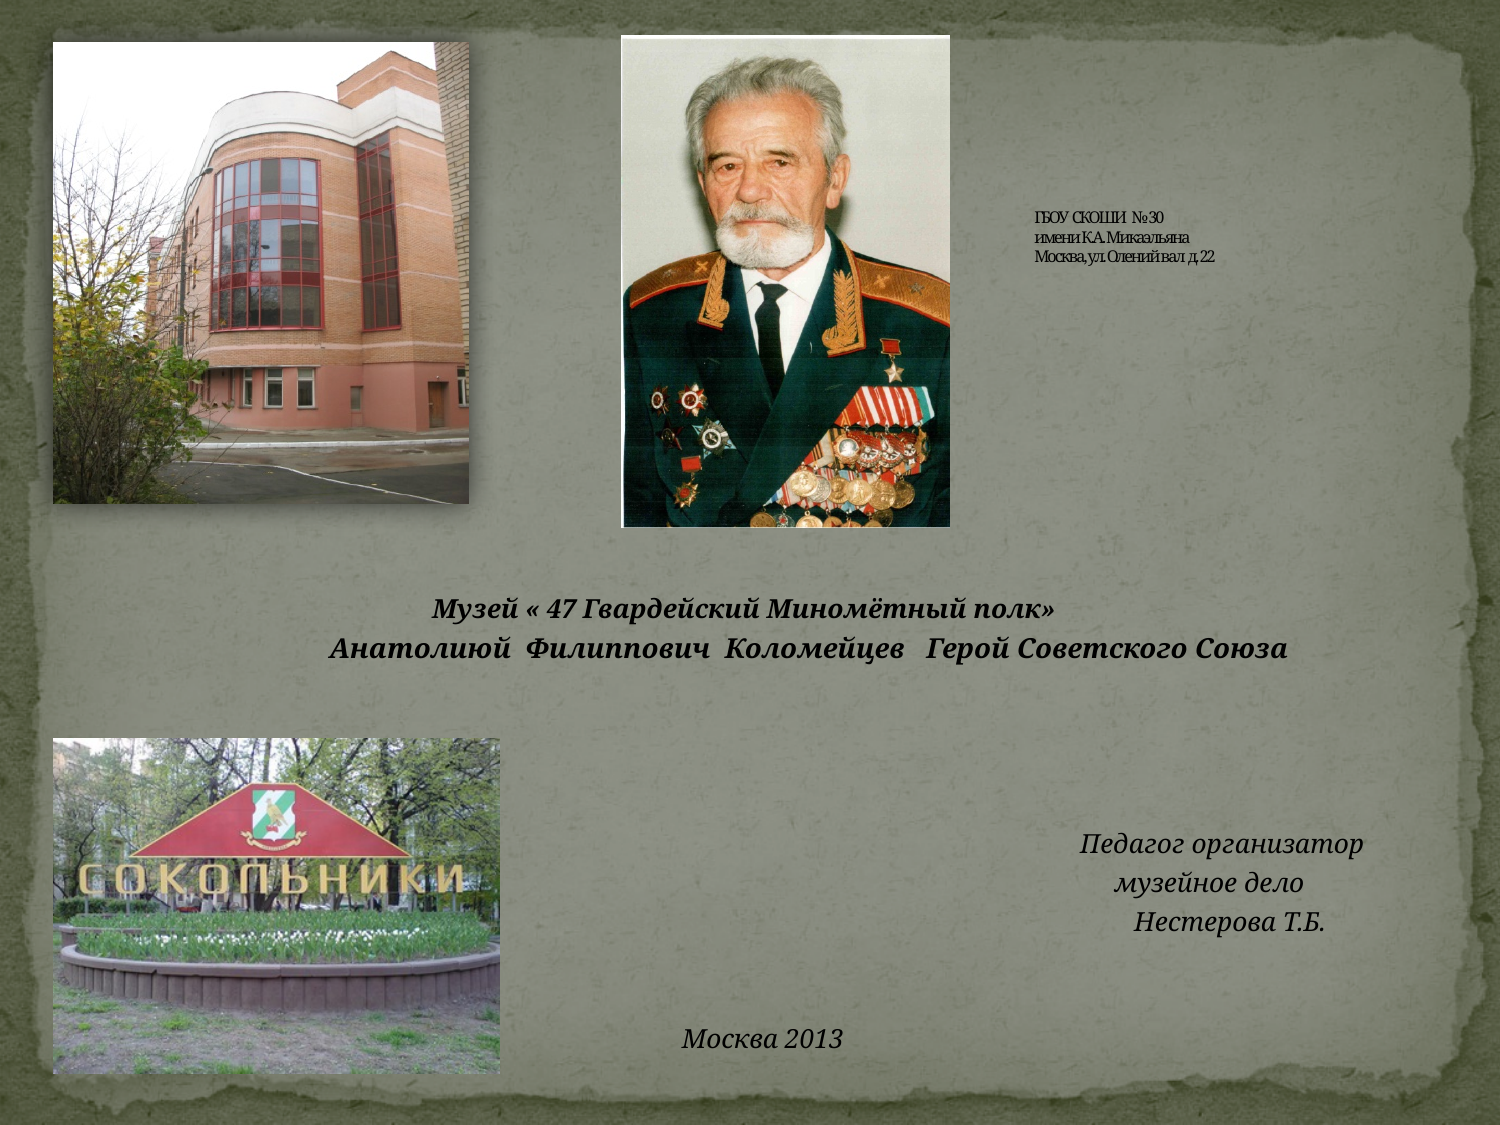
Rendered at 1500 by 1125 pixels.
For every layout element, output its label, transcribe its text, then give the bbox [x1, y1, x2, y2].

picture [53, 738, 500, 1074]
picture [53, 42, 469, 504]
list Музей « 47 Гвардейский Миномётный полк» Анатолиюй Филиппович Коломейцев Герой Советского Союза Педагог организатор музейное дело Нестерова Т.Б. Москва 2013 [140, 304, 1500, 1079]
picture [621, 35, 950, 528]
title ГБОУ СКОШИ № 30 имени К.А. Микаэльяна Москва, ул. Олений вал д. 22 [1019, 35, 1465, 352]
